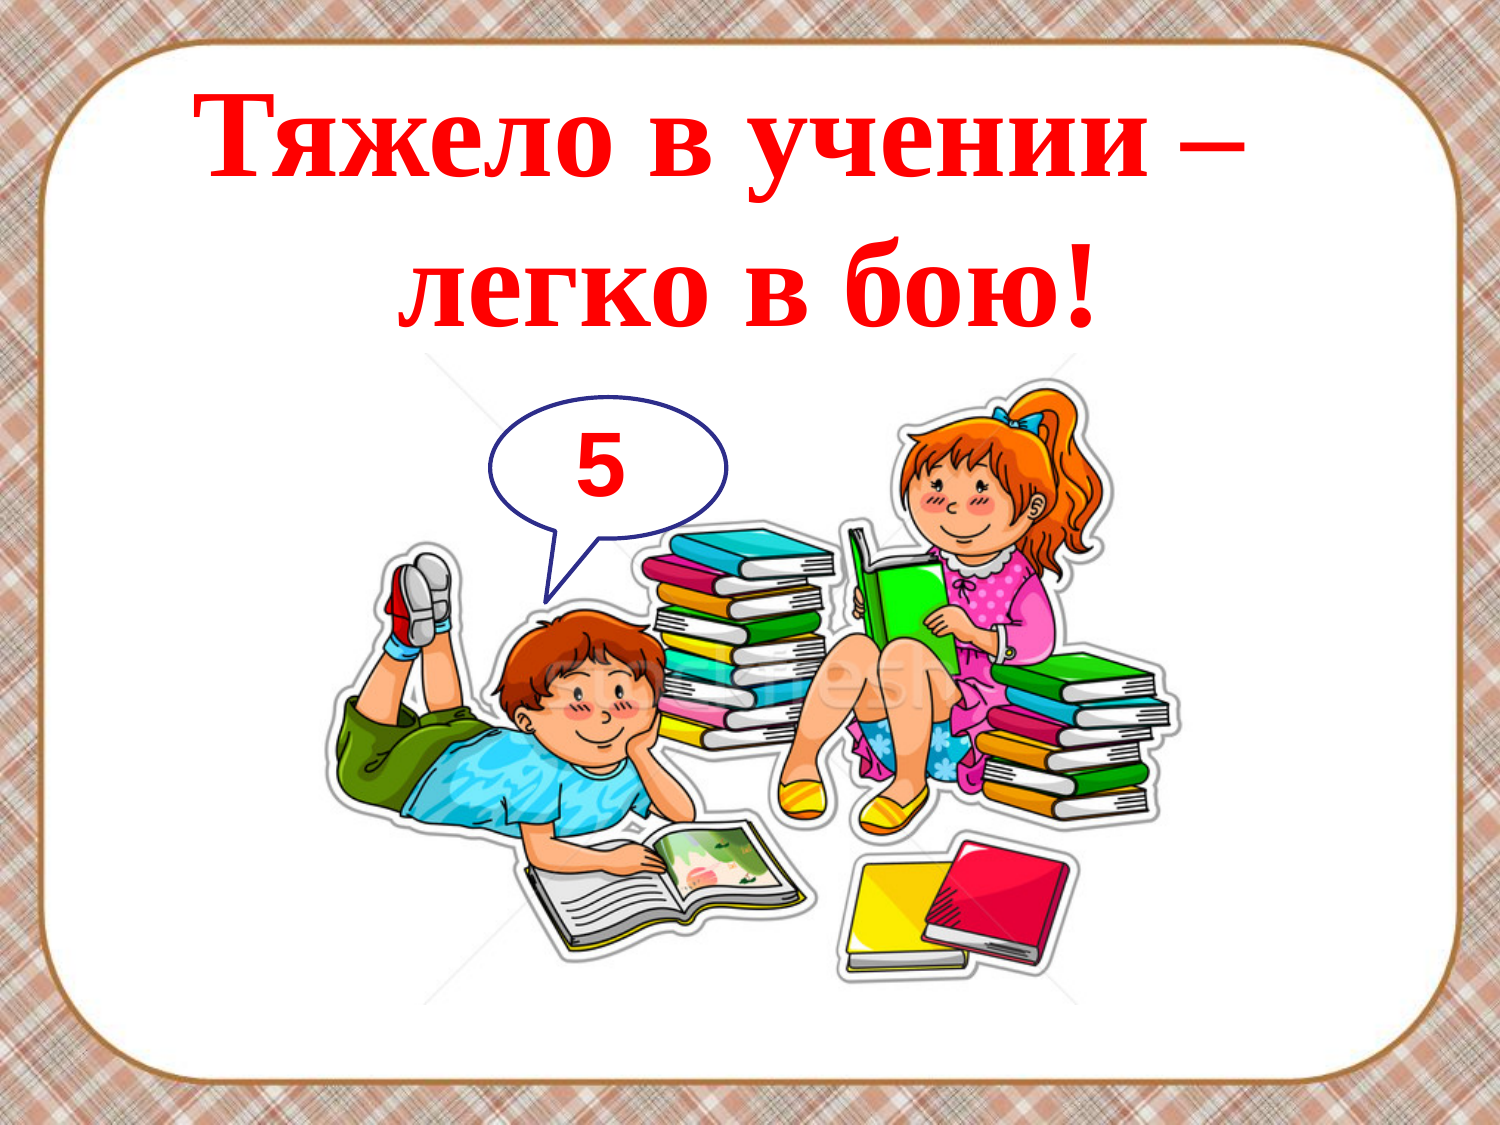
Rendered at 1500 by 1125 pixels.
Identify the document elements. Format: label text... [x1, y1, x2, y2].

text_box Тяжело в учении – легко в бою! [64, 44, 1436, 360]
picture [0, 0, 1500, 1125]
